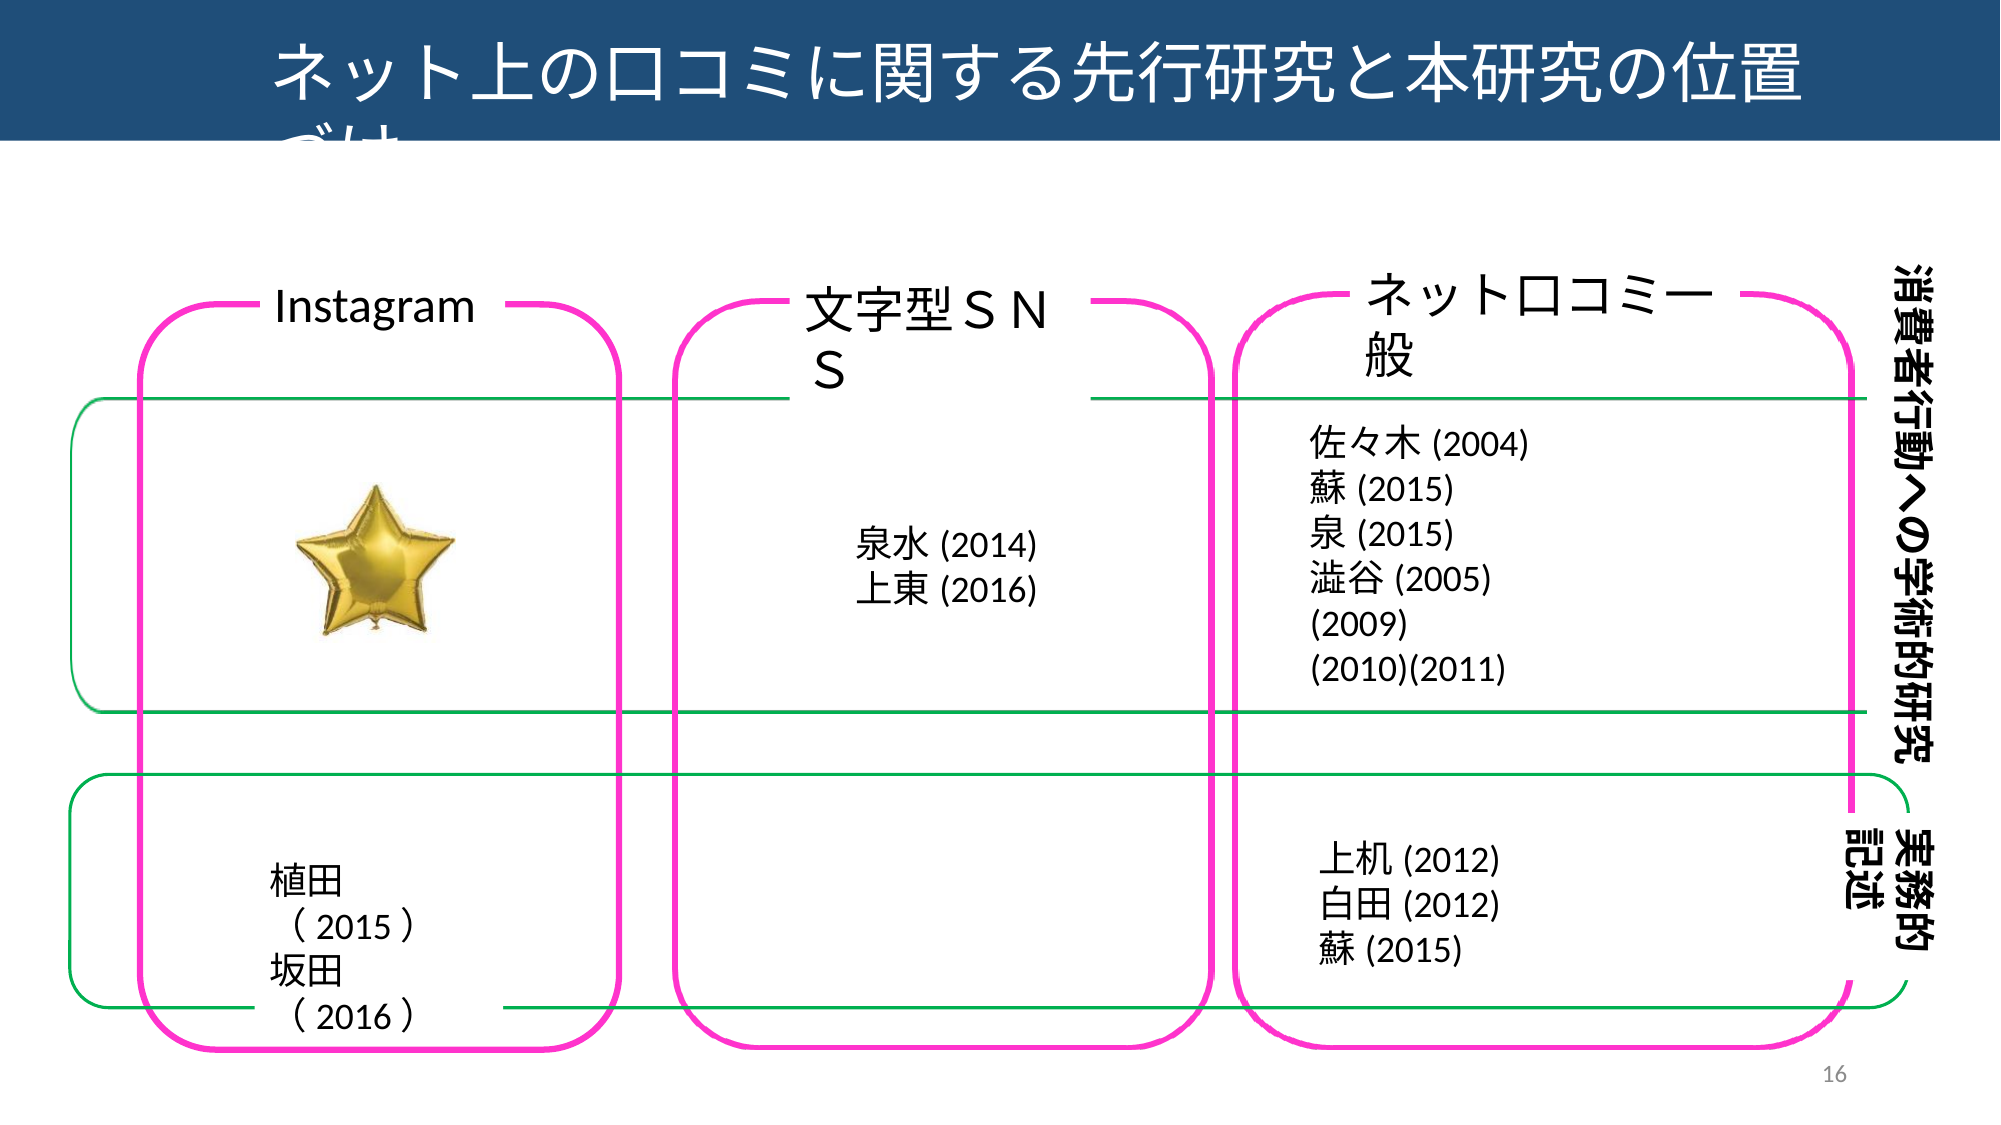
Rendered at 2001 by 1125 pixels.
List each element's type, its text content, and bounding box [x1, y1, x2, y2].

text_box [139, 303, 621, 397]
text_box Instagram [260, 265, 506, 340]
text_box 消費者行動への学術的研究 [1867, 249, 1948, 745]
text_box ネット口コミ一般 [1349, 255, 1740, 291]
text_box [0, 0, 2000, 142]
text_box ネット上の口コミに関する先行研究と本研究の位置づけ [254, 23, 1855, 199]
text_box [147, 1009, 612, 1051]
text_box [1855, 981, 1908, 1009]
picture [70, 291, 1909, 1050]
text_box 植田（2015） 坂田（2016） [254, 850, 504, 1045]
text_box [68, 773, 672, 1009]
text_box 実務的記述 [1855, 813, 1949, 981]
text_box 文字型ＳＮＳ [789, 271, 1091, 298]
text_box [1855, 773, 1910, 813]
text_box [139, 715, 621, 773]
text_box [1215, 773, 1232, 1009]
slide_number 16 [1412, 1042, 1863, 1103]
